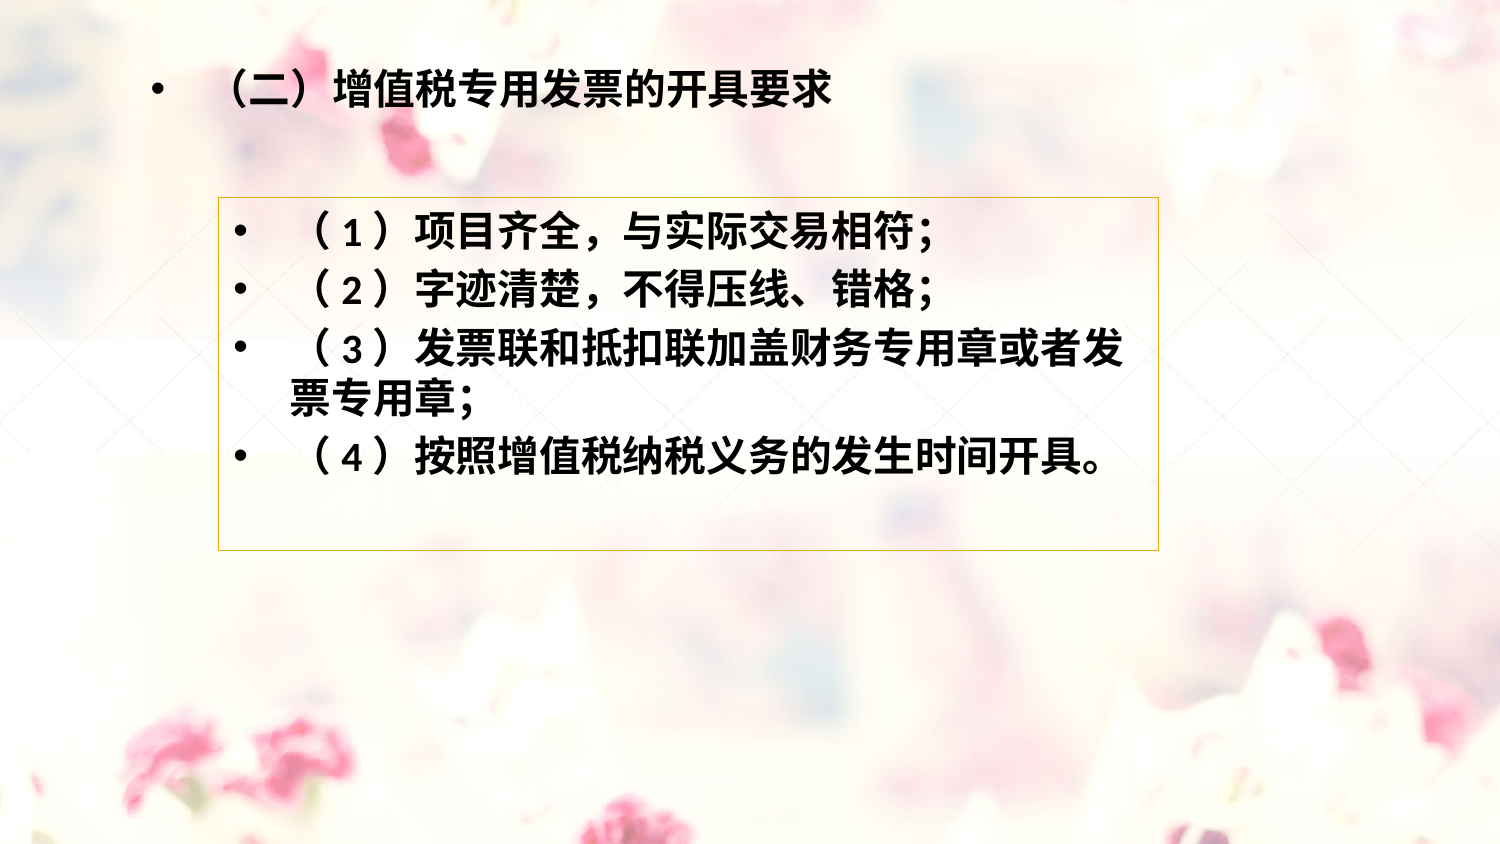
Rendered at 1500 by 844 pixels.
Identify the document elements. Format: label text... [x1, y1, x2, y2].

text_box （1）项目齐全，与实际交易相符； （2）字迹清楚，不得压线、错格； （3）发票联和抵扣联加盖财务专用章或者发票专用章； （4）按照增值税纳税义务的发生时间开具。 [218, 197, 1159, 551]
text_box （二）增值税专用发票的开具要求 [135, 55, 886, 121]
picture [0, 0, 1500, 844]
